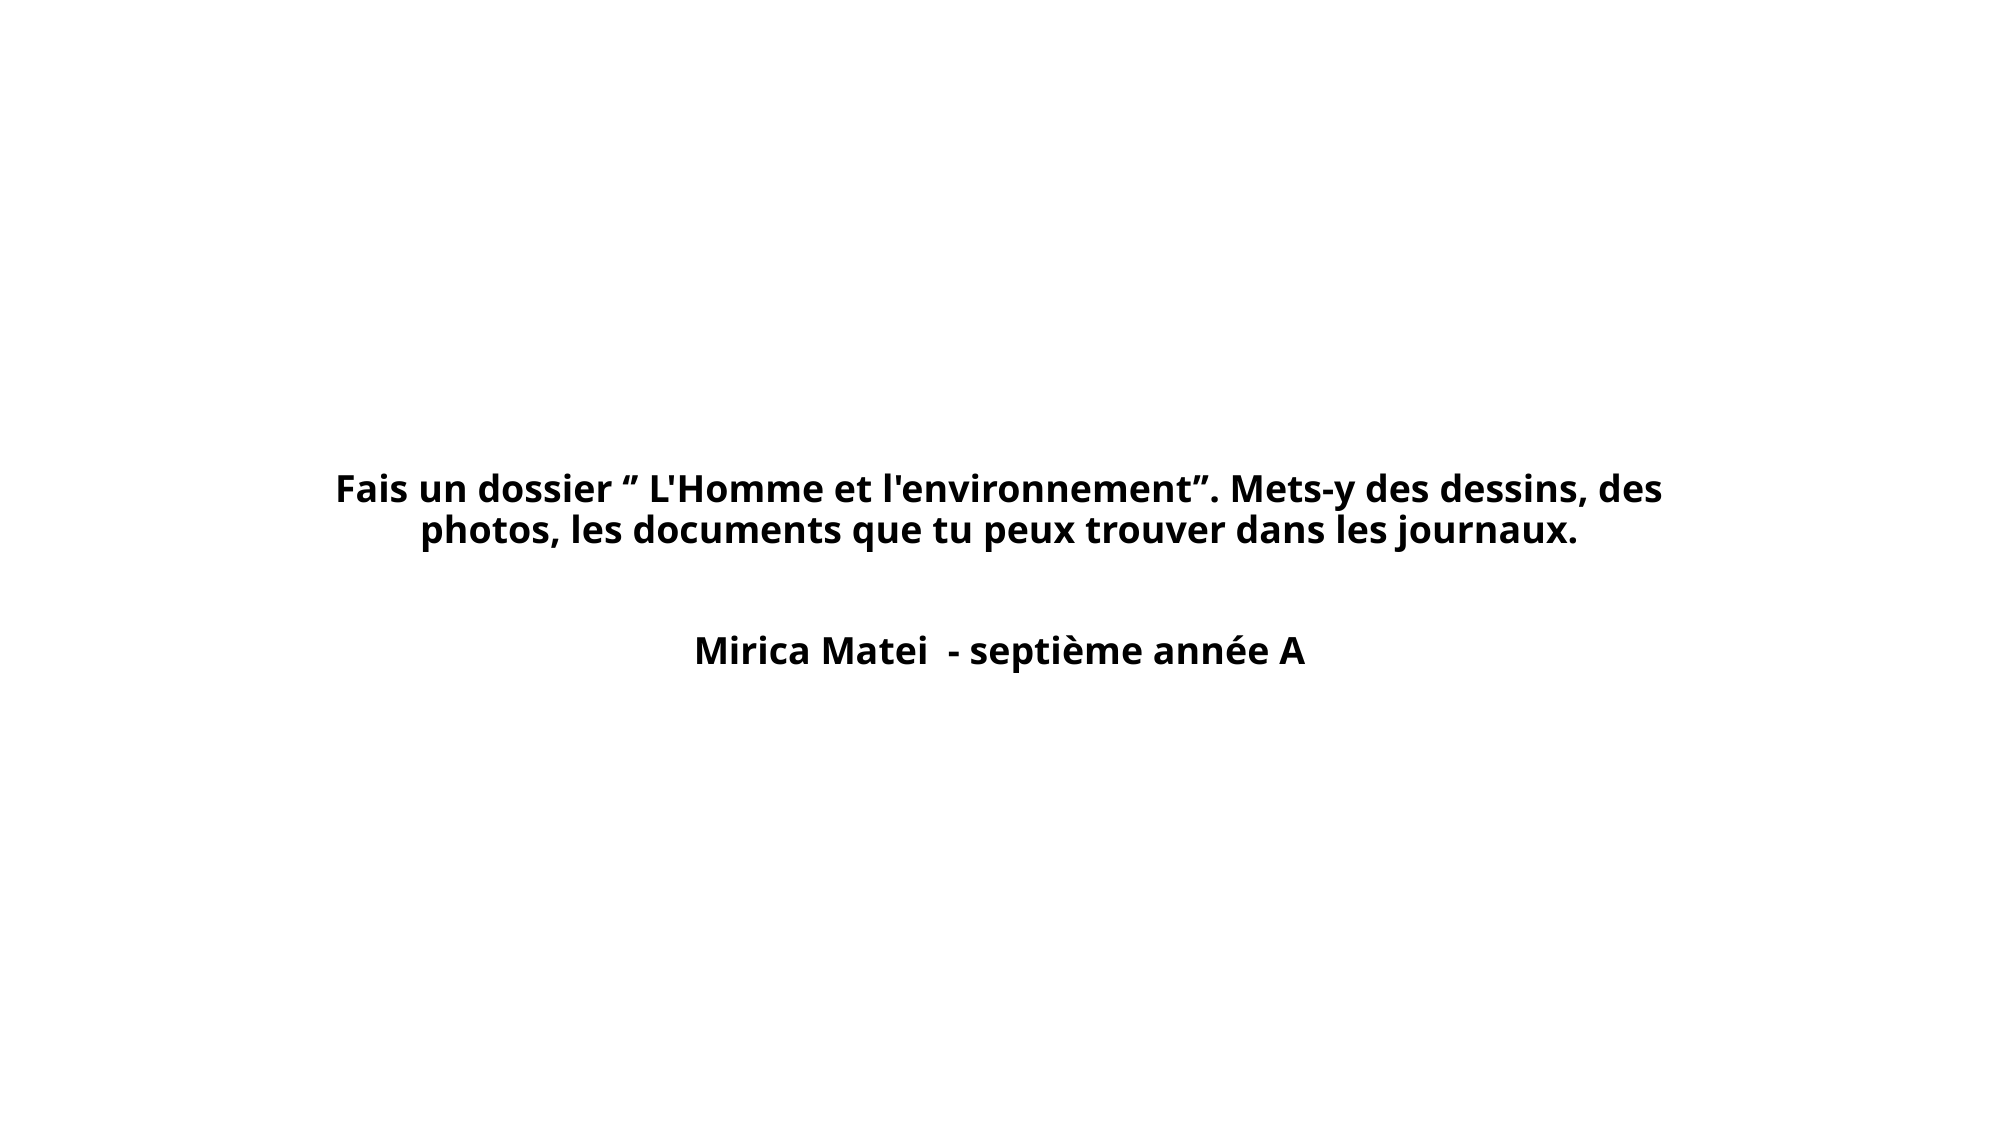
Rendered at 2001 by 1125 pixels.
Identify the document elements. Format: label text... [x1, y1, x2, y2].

title Fais un dossier ‘’ L'Homme et l'environnement’’. Mets-y des dessins, des photos, les documents que tu peux trouver dans les journaux. Mirica Matei - septième année A [249, 223, 1750, 681]
